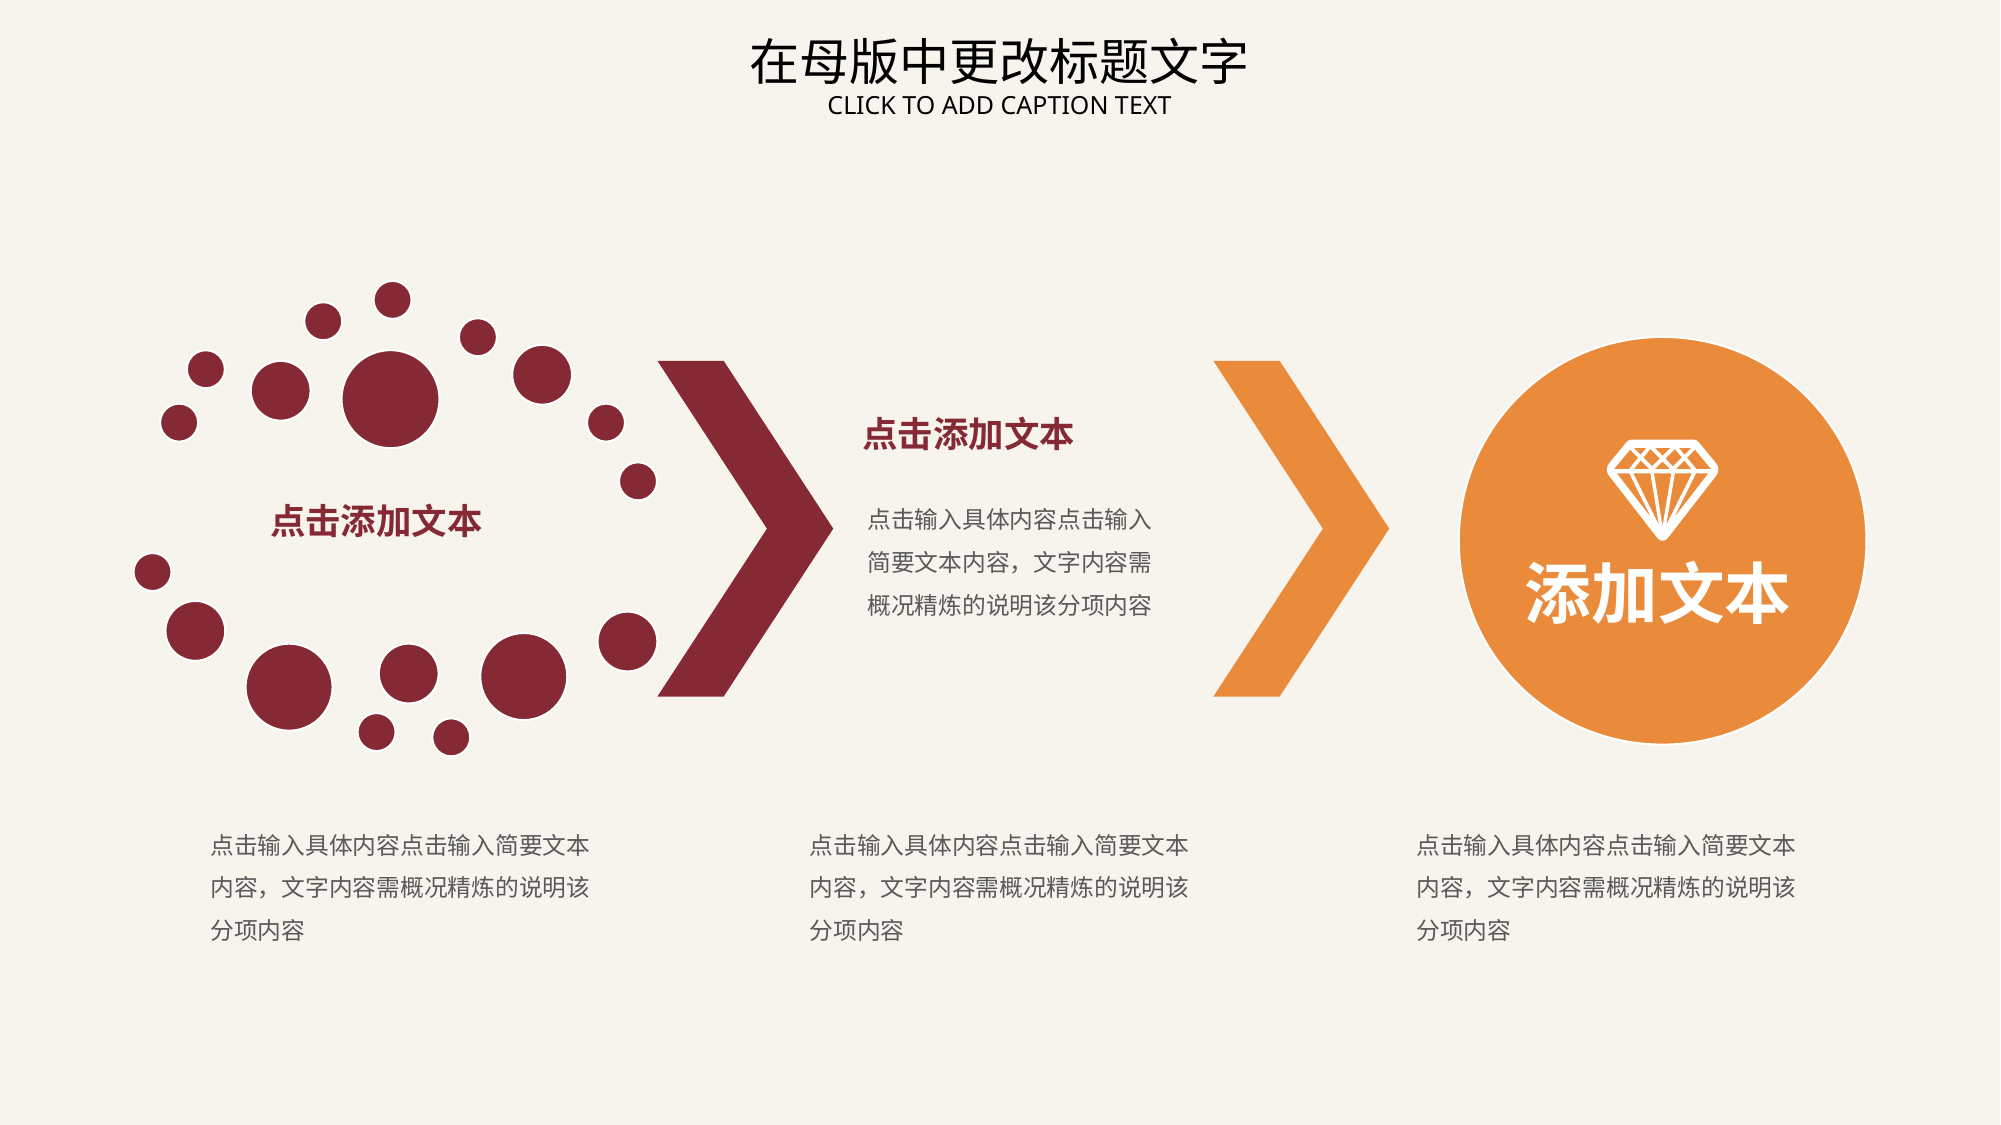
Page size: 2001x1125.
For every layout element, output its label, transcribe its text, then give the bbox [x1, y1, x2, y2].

text_box [356, 711, 397, 753]
text_box [372, 279, 413, 320]
text_box [159, 402, 200, 443]
text_box [596, 610, 659, 673]
text_box 添加文本 [1509, 544, 1807, 639]
text_box 点击输入具体内容点击输入简要文本内容，文字内容需概况精炼的说明该分项内容 [195, 808, 607, 952]
text_box [185, 349, 226, 390]
text_box [457, 317, 498, 358]
text_box [431, 717, 472, 758]
text_box 点击输入具体内容点击输入简要文本内容，文字内容需概况精炼的说明该分项内容 [794, 808, 1206, 952]
text_box [164, 599, 227, 662]
text_box [244, 642, 334, 732]
text_box [1213, 360, 1390, 697]
text_box [249, 359, 312, 422]
text_box [585, 402, 627, 443]
text_box [657, 360, 834, 697]
text_box [160, 451, 640, 610]
text_box [377, 642, 440, 705]
text_box [340, 349, 441, 450]
text_box 点击输入具体内容点击输入简要文本内容，文字内容需概况精炼的说明该分项内容 [852, 483, 1190, 627]
text_box 点击添加文本 [255, 491, 499, 549]
text_box 点击添加文本 [847, 404, 1091, 463]
text_box [303, 301, 344, 342]
text_box [1606, 439, 1719, 541]
text_box [132, 551, 173, 593]
text_box [617, 461, 659, 502]
text_box [1457, 335, 1868, 746]
text_box [511, 343, 574, 406]
text_box 点击输入具体内容点击输入简要文本内容，文字内容需概况精炼的说明该分项内容 [1401, 808, 1813, 952]
text_box [479, 631, 569, 722]
